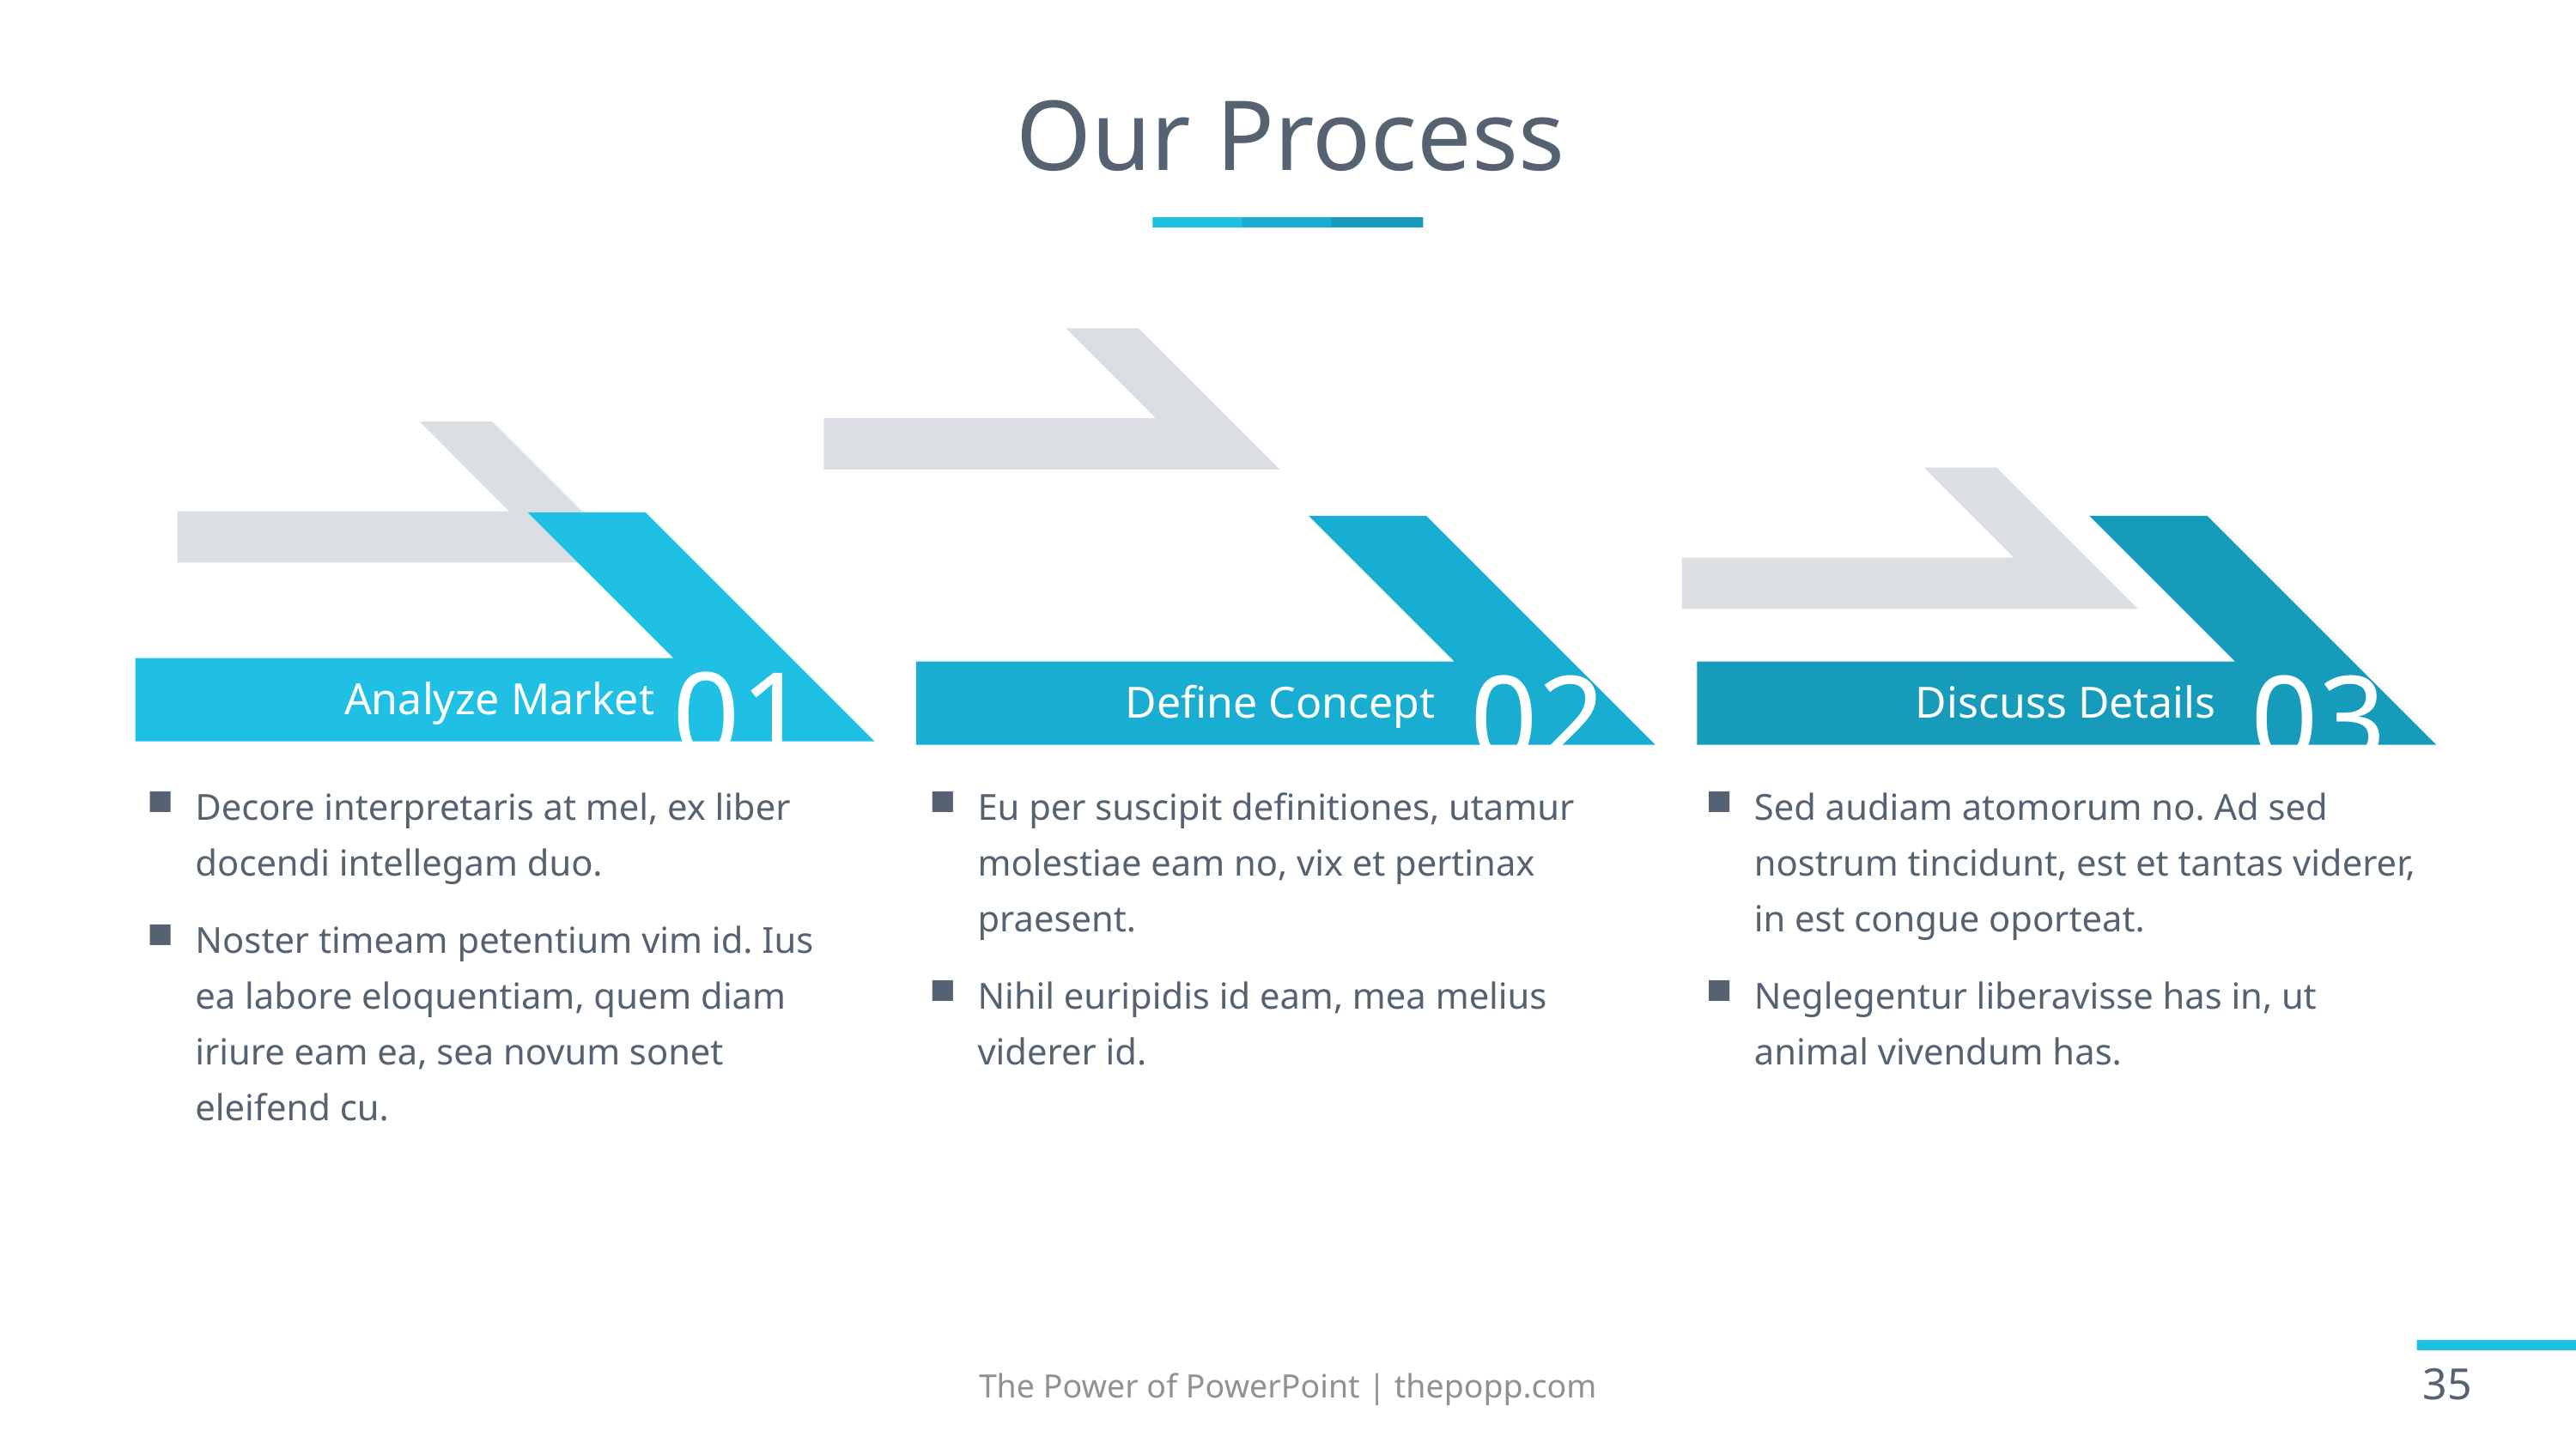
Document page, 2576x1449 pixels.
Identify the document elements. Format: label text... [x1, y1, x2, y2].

list Discuss Details [1707, 648, 2230, 754]
list Sed audiam atomorum no. Ad sed nostrum tincidunt, est et tantas viderer, in est congue oporteat. Neglegentur liberavisse has in, ut animal vivendum has. [1692, 765, 2433, 1178]
list Define Concept [926, 648, 1449, 754]
list Analyze Market [145, 645, 668, 750]
slide_number 35 [2409, 1351, 2576, 1421]
list Eu per suscipit definitiones, utamur molestiae eam no, vix et pertinax praesent. Nihil euripidis id eam, mea melius viderer id. [916, 765, 1656, 1178]
footer The Power of PowerPoint | thepopp.com [853, 1349, 1723, 1427]
list Decore interpretaris at mel, ex liber docendi intellegam duo. Noster timeam petentium vim id. Ius ea labore eloquentiam, quem diam iriure eam ea, sea novum sonet eleifend cu. [134, 765, 874, 1178]
title Our Process [69, 49, 2512, 230]
